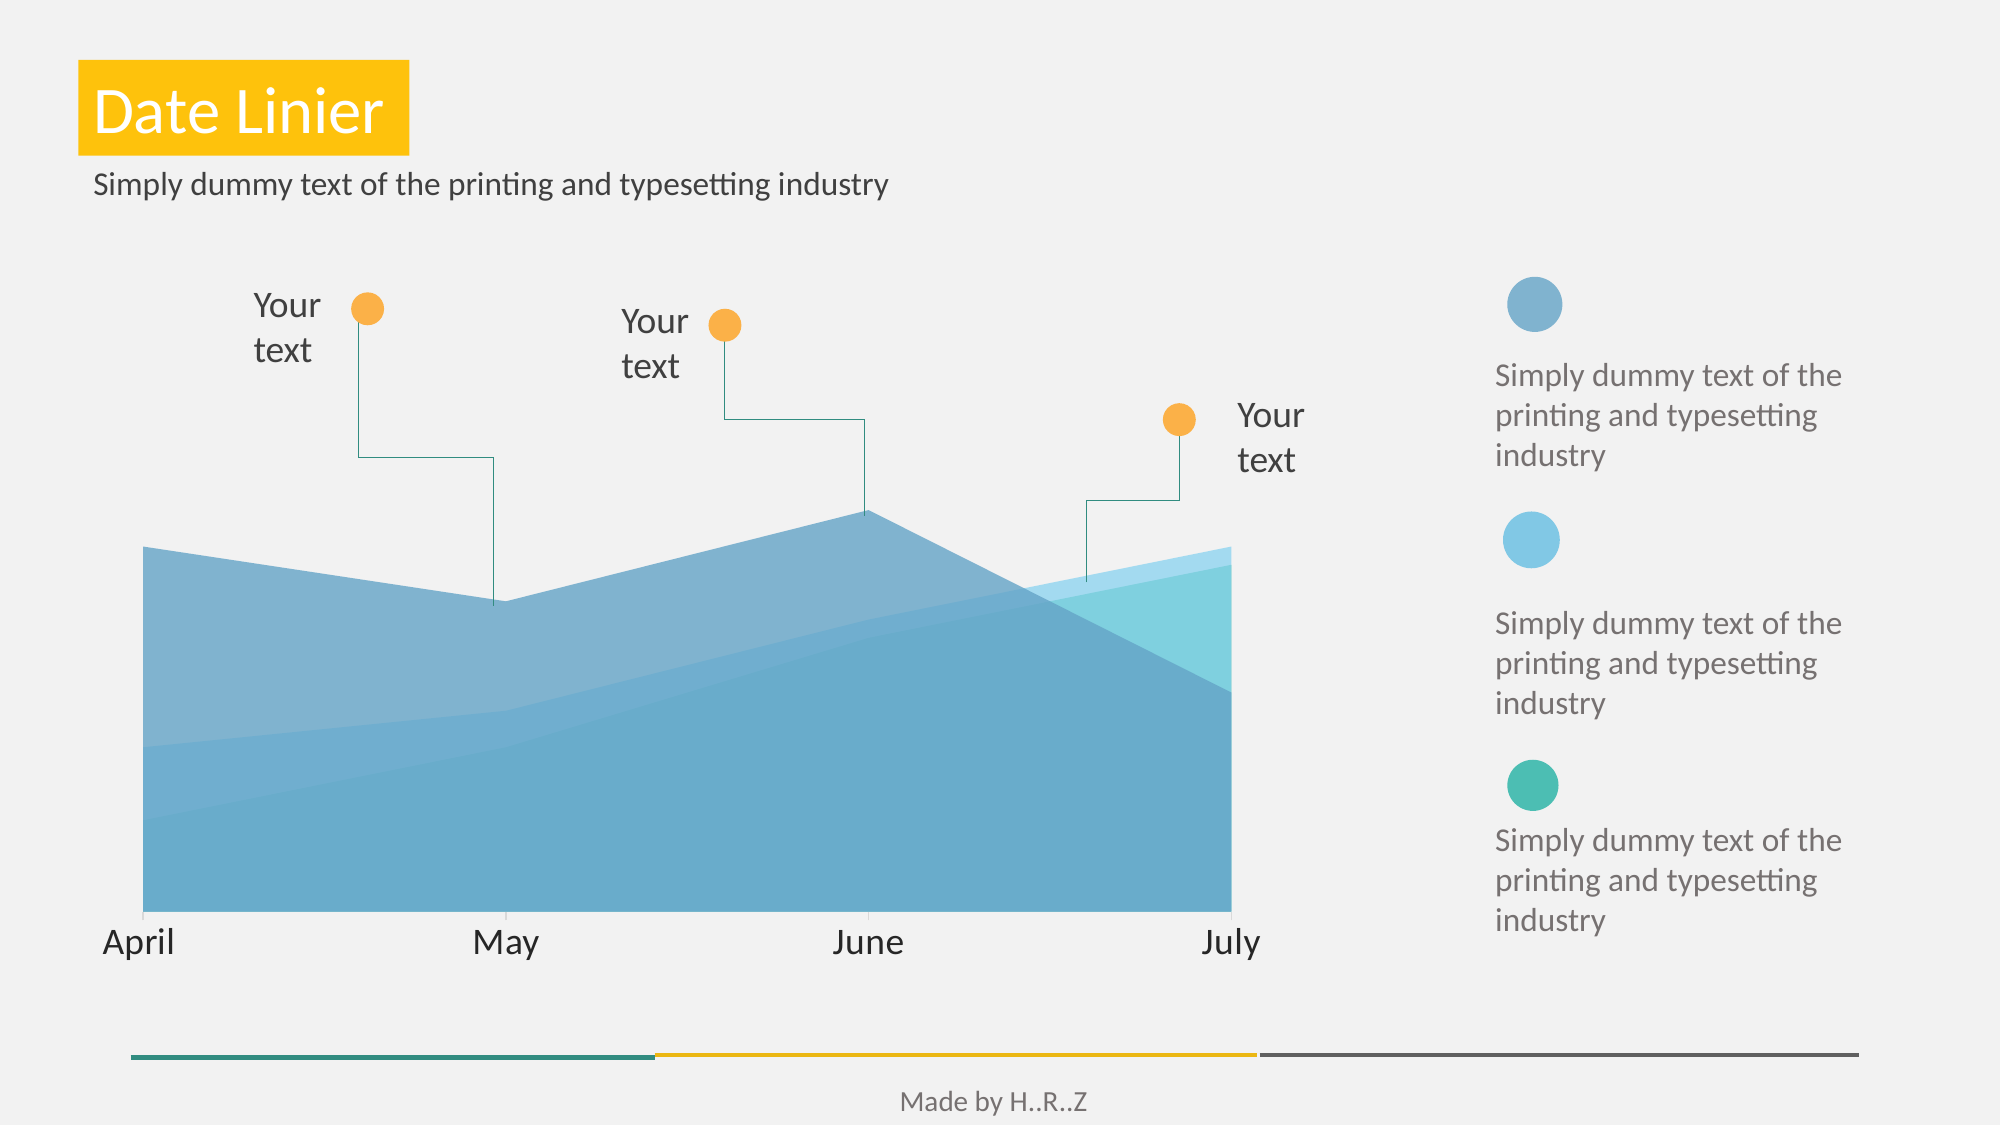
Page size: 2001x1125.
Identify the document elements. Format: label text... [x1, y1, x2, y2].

text_box Date Linier [78, 59, 826, 155]
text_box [1051, 454, 1215, 548]
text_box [1480, 511, 1907, 731]
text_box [698, 349, 891, 490]
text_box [606, 288, 752, 395]
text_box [1162, 383, 1368, 490]
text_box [277, 389, 575, 525]
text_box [1480, 759, 1907, 948]
text_box Simply dummy text of the printing and typesetting industry [78, 154, 1434, 210]
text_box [238, 272, 385, 379]
chart [78, 444, 1286, 975]
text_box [1480, 276, 1907, 482]
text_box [130, 1055, 1860, 1125]
